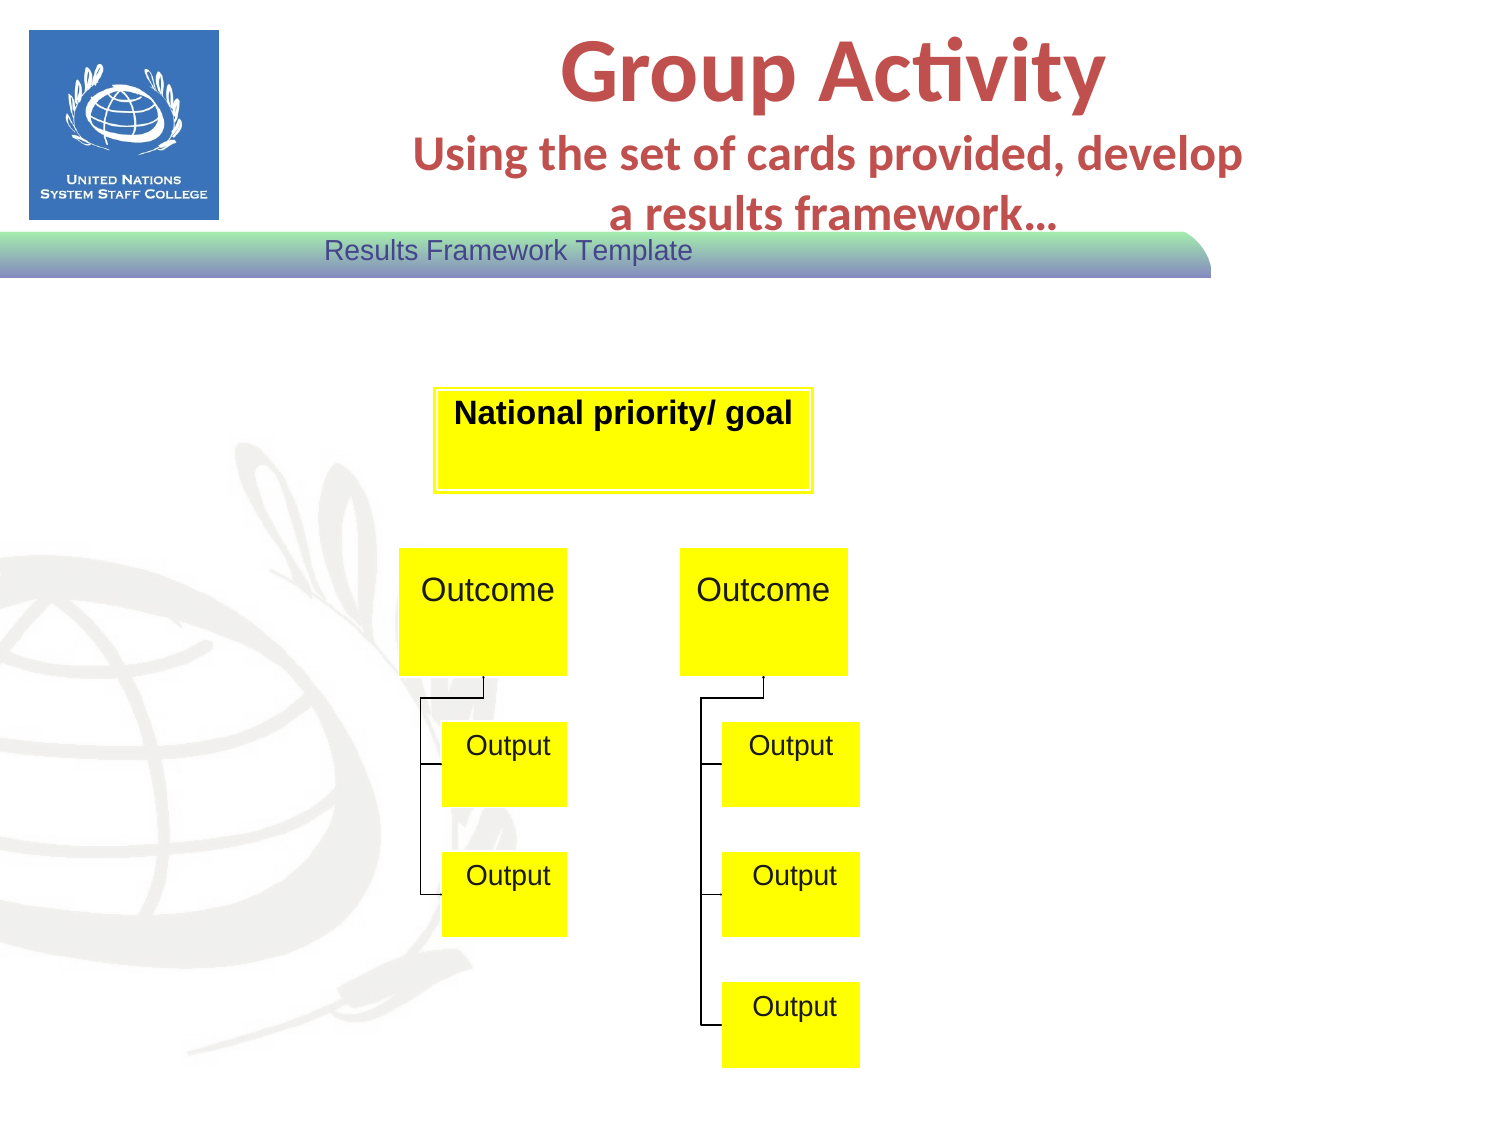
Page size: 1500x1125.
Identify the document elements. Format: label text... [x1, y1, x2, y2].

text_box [0, 231, 1212, 1125]
title Group Activity Using the set of cards provided, develop a results framework… [229, 0, 1438, 251]
picture [29, 30, 219, 220]
